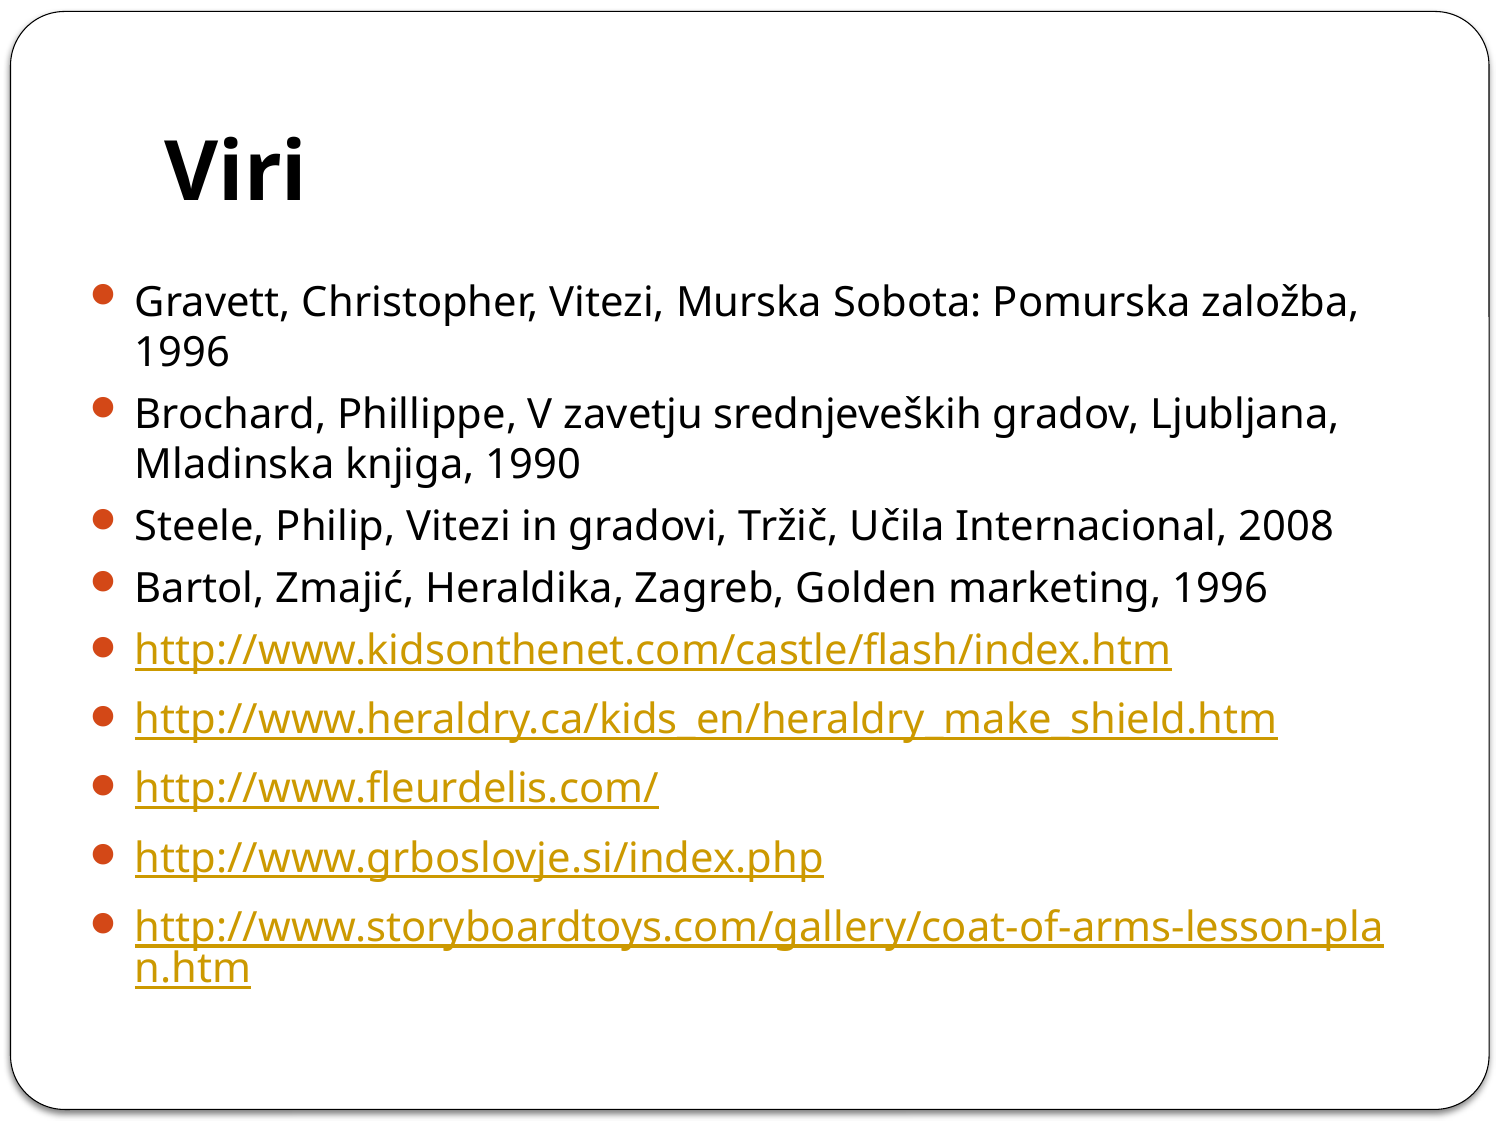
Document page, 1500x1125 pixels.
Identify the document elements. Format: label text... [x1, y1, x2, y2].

list Gravett, Christopher, Vitezi, Murska Sobota: Pomurska založba, 1996 Brochard, Phillippe, V zavetju srednjeveških gradov, Ljubljana, Mladinska knjiga, 1990 Steele, Philip, Vitezi in gradovi, Tržič, Učila Internacional, 2008 Bartol, Zmajić, Heraldika, Zagreb, Golden marketing, 1996 http://www.kidsonthenet.com/castle/flash/index.htm http://www.heraldry.ca/kids_en/heraldry_make_shield.htm http://www.fleurdelis.com/ http://www.grboslovje.si/index.php http://www.storyboardtoys.com/gallery/coat-of-arms-lesson-plan.htm [75, 267, 1400, 752]
title Viri [150, 45, 1425, 233]
